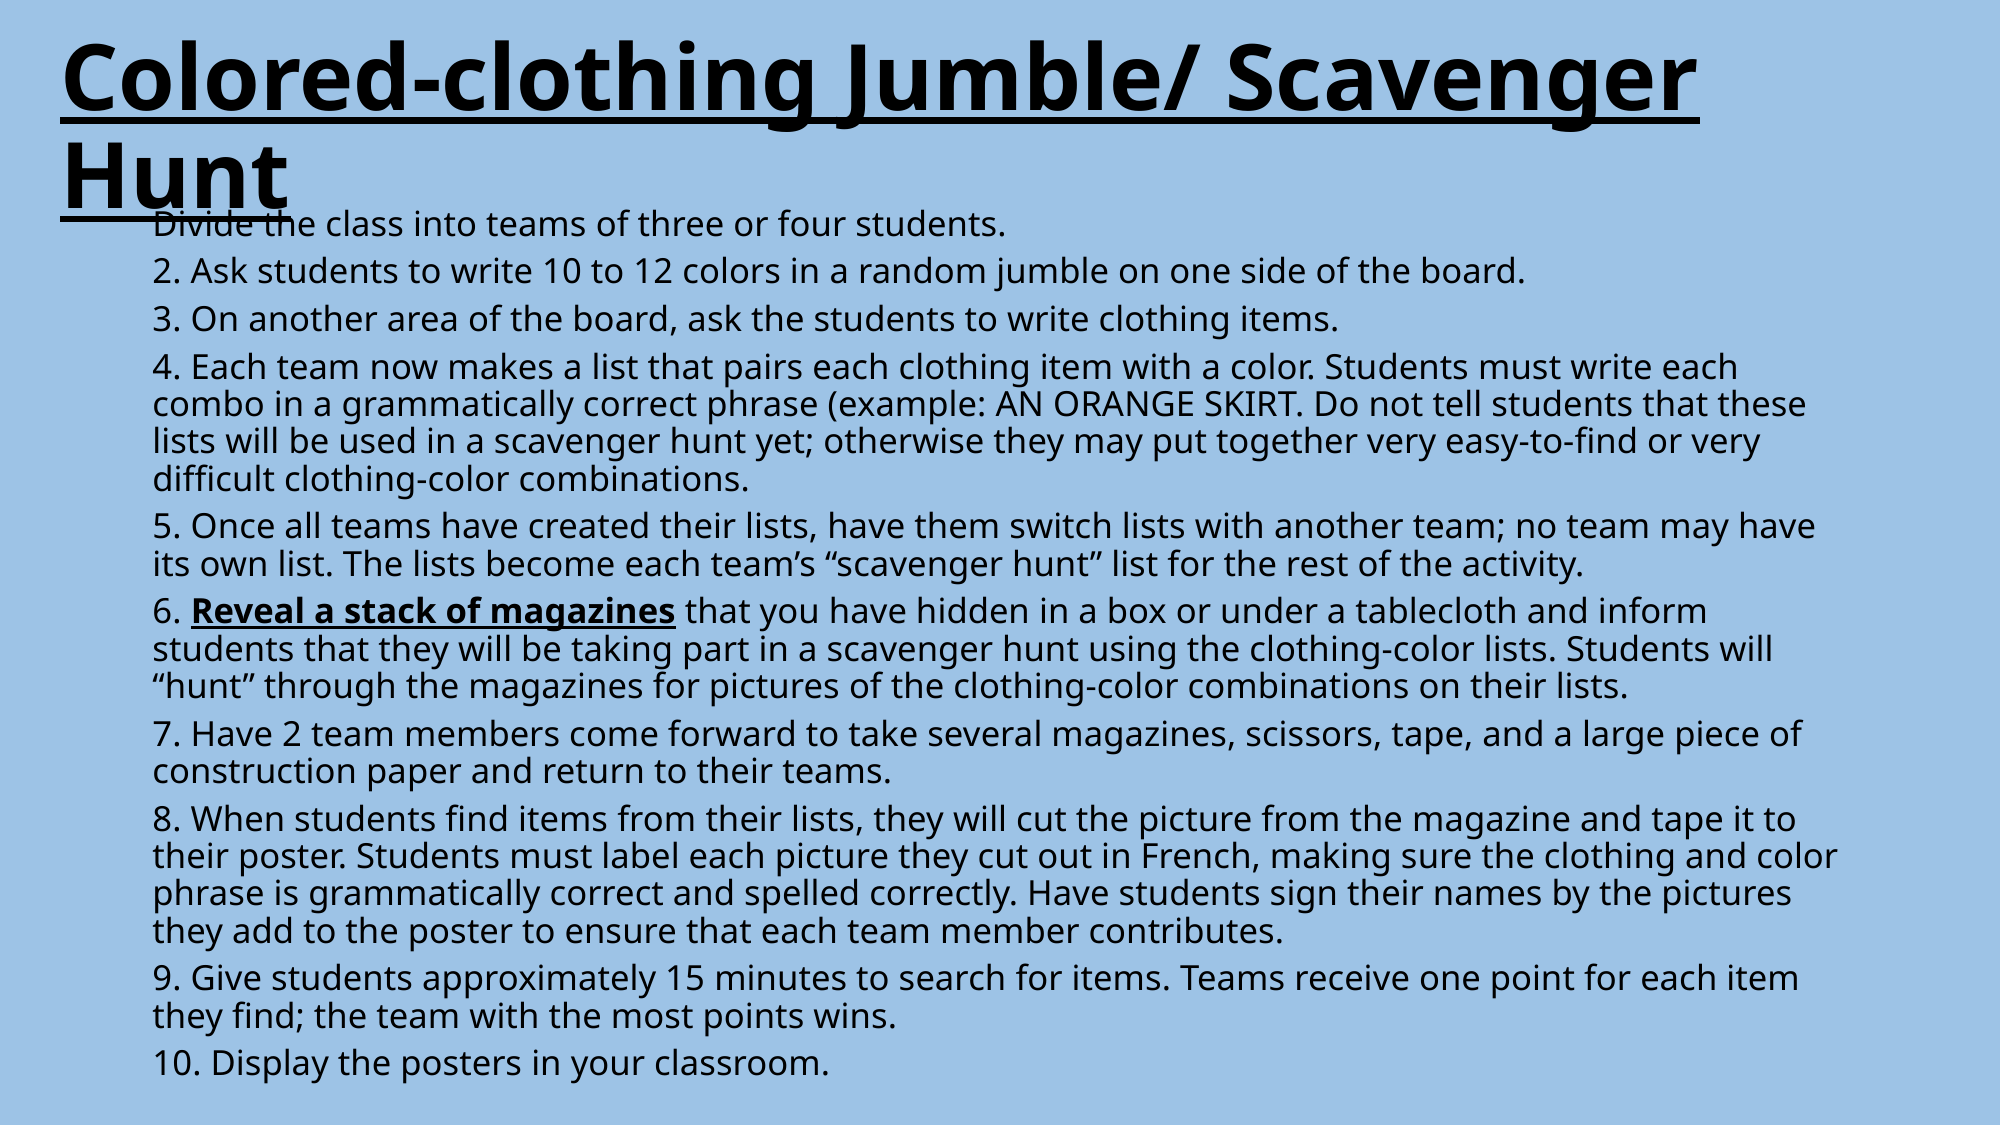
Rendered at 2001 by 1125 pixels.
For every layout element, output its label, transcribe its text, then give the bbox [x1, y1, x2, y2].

list Divide the class into teams of three or four students. 2. Ask students to write 10 to 12 colors in a random jumble on one side of the board. 3. On another area of the board, ask the students to write clothing items. 4. Each team now makes a list that pairs each clothing item with a color. Students must write each combo in a grammatically correct phrase (example: AN ORANGE SKIRT. Do not tell students that these lists will be used in a scavenger hunt yet; otherwise they may put together very easy-to-find or very difficult clothing-color combinations. 5. Once all teams have created their lists, have them switch lists with another team; no team may have its own list. The lists become each team’s “scavenger hunt” list for the rest of the activity. 6. Reveal a stack of magazines that you have hidden in a box or under a tablecloth and inform students that they will be taking part in a scavenger hunt using the clothing-color lists. Students will “hunt” through the magazines for pictures of the clothing-color combinations on their lists. 7. Have 2 team members come forward to take several magazines, scissors, tape, and a large piece of construction paper and return to their teams. 8. When students find items from their lists, they will cut the picture from the magazine and tape it to their poster. Students must label each picture they cut out in French, making sure the clothing and color phrase is grammatically correct and spelled correctly. Have students sign their names by the pictures they add to the poster to ensure that each team member contributes. 9. Give students approximately 15 minutes to search for items. Teams receive one point for each item they find; the team with the most points wins. 10. Display the posters in your classroom. [137, 199, 1863, 1094]
title Colored-clothing Jumble/ Scavenger Hunt [45, 21, 1955, 239]
